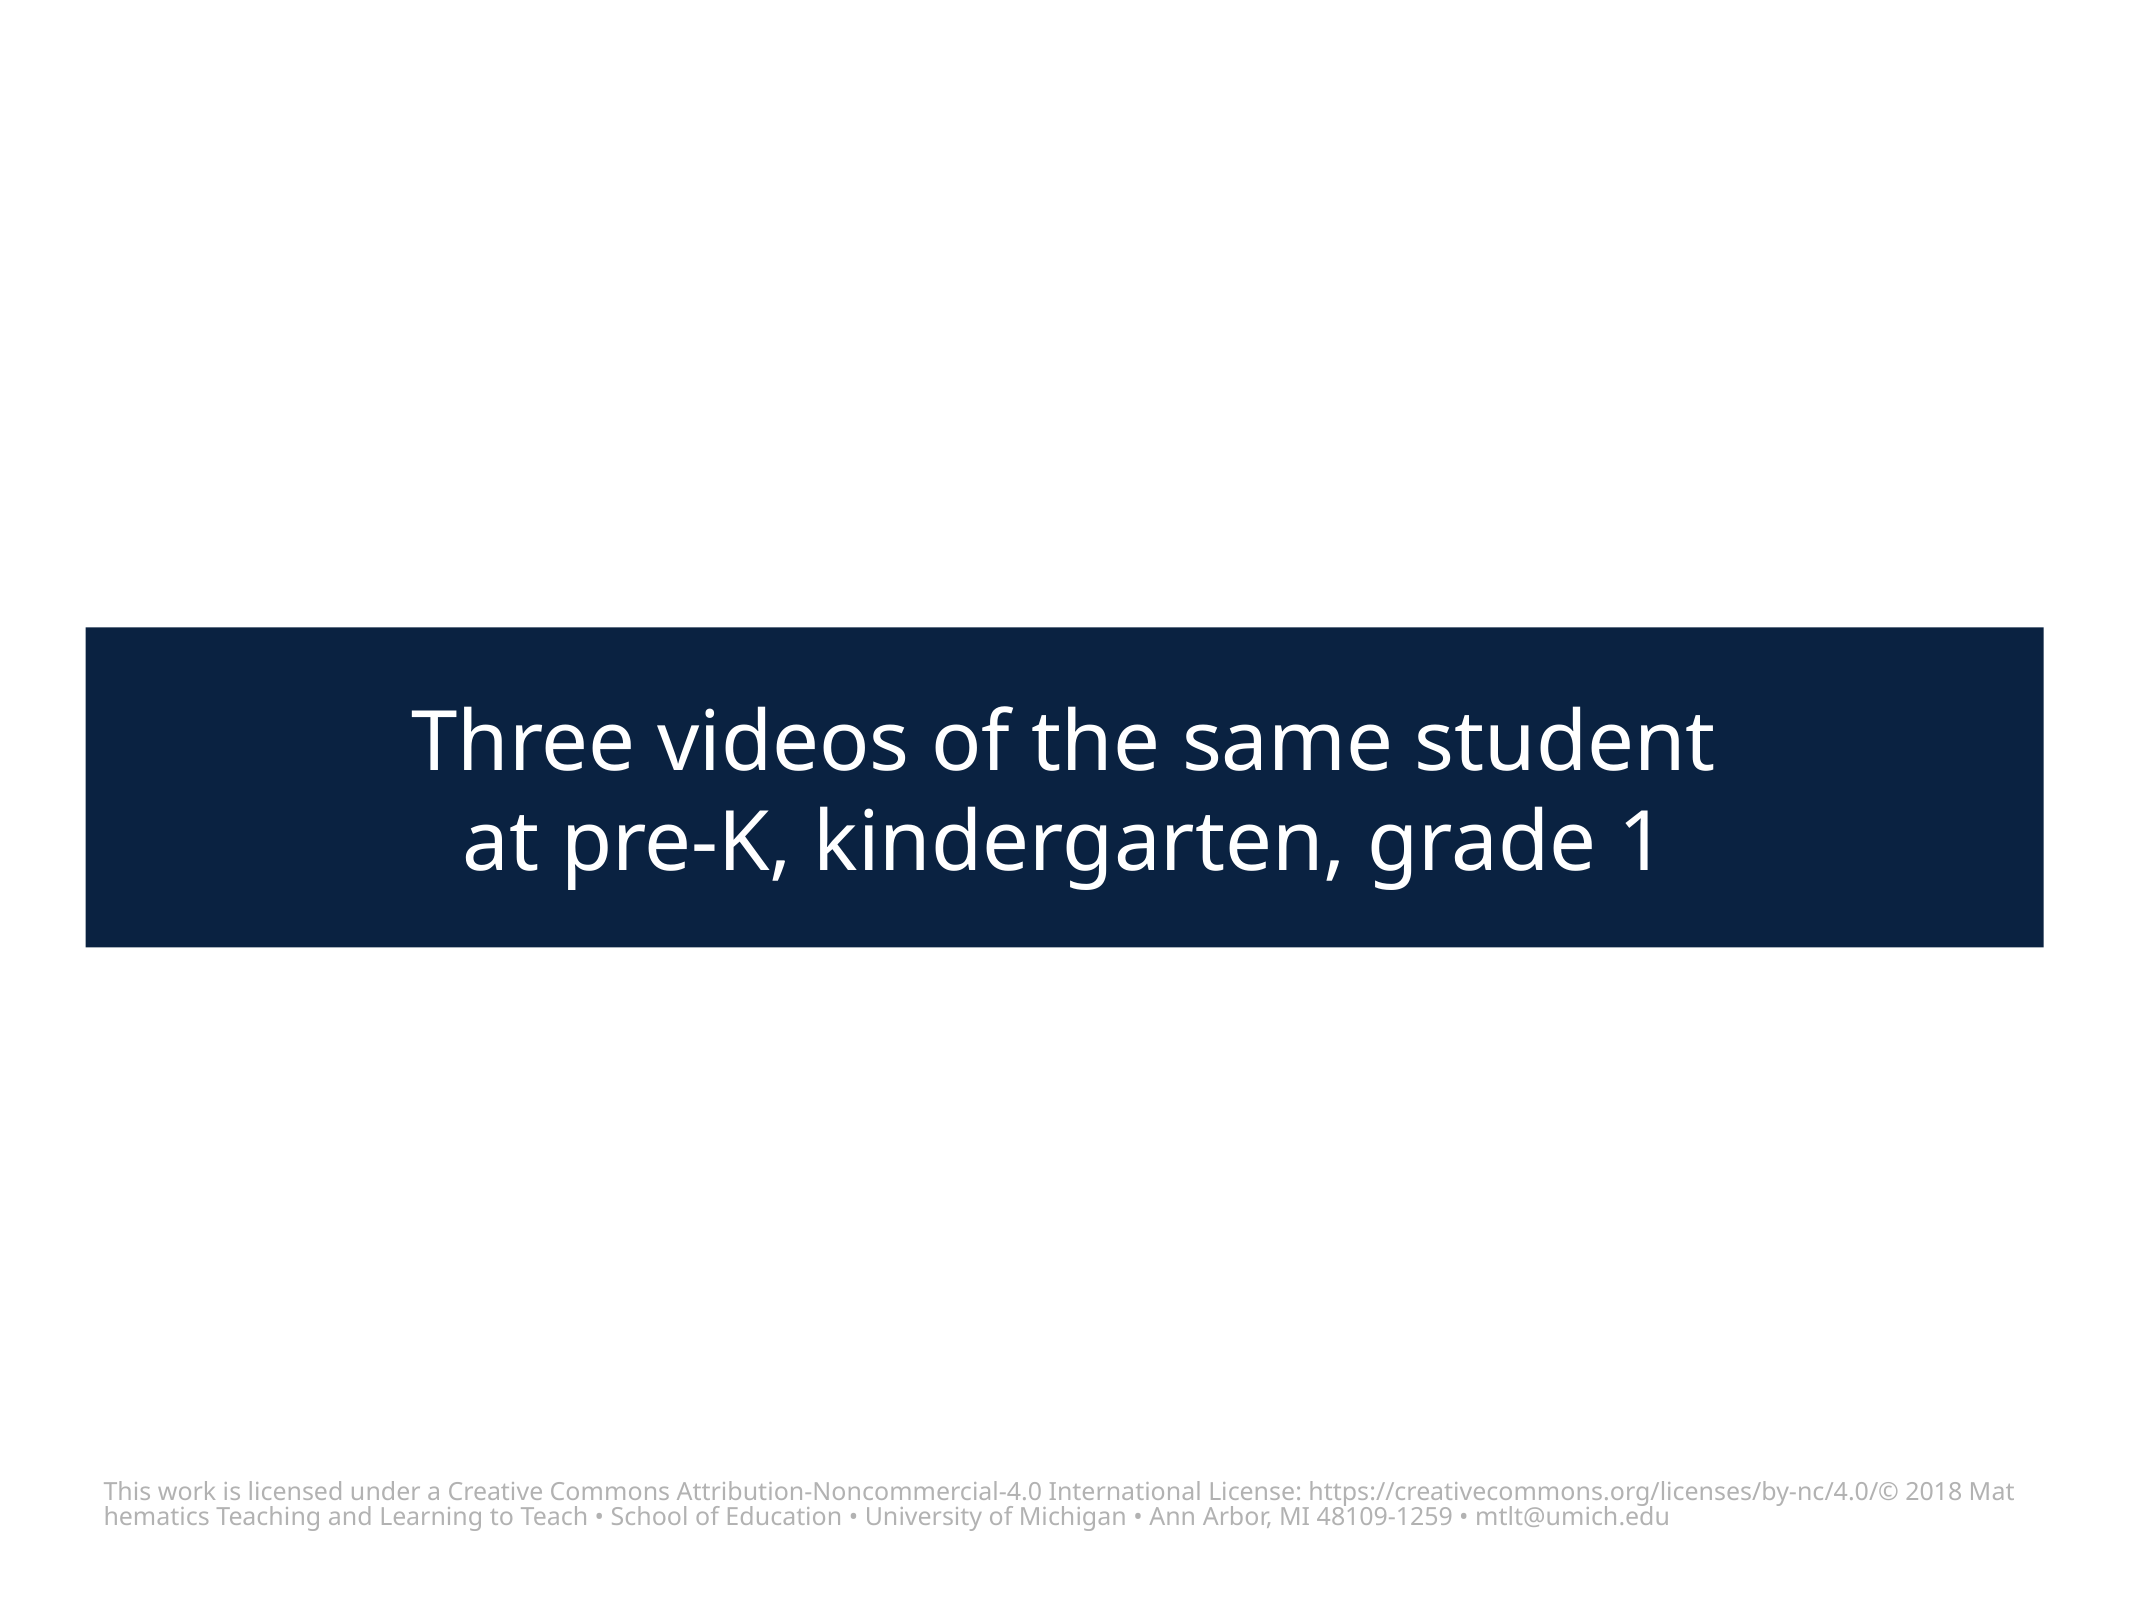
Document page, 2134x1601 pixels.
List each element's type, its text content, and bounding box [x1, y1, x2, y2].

title Three videos of the same student at pre-K, kindergarten, grade 1 [85, 627, 2044, 948]
footer This work is licensed under a Creative Commons Attribution-Noncommercial-4.0 International License: https://creativecommons.org/licenses/by-nc/4.0/ © 2018 Mathematics Teaching and Learning to Teach • School of Education • University of Michigan • Ann Arbor, MI 48109-1259 • mtlt@umich.edu [88, 1436, 2045, 1548]
